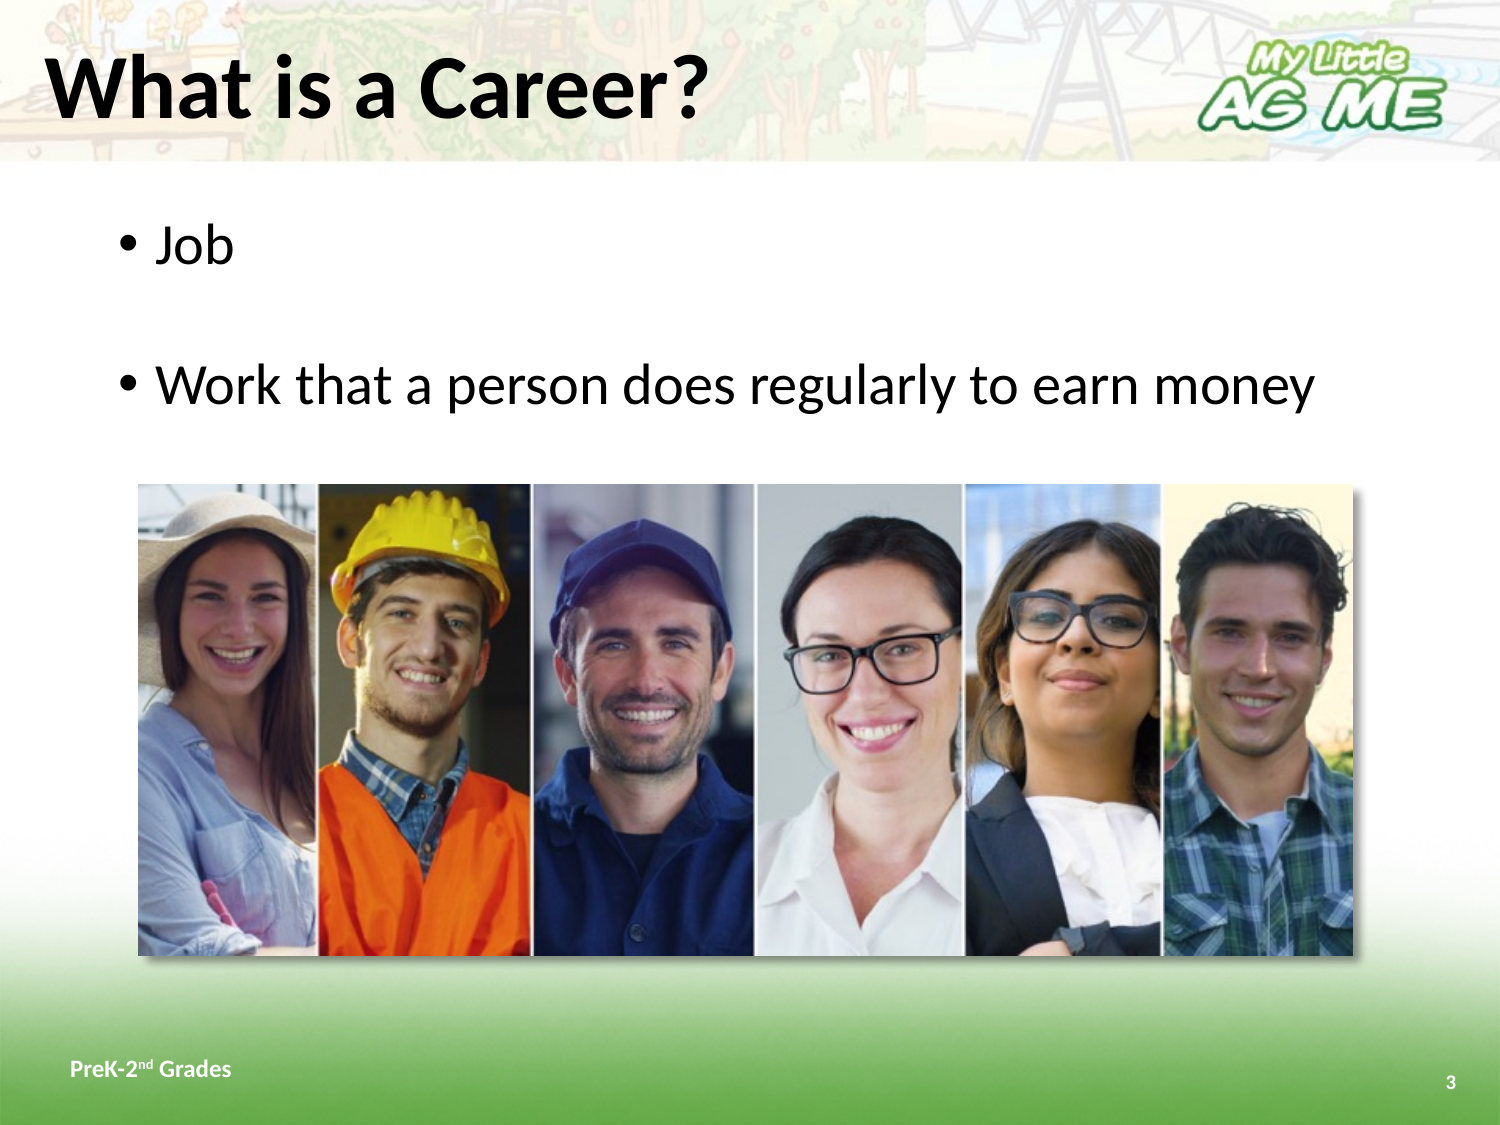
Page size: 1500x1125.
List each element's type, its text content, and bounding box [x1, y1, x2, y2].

title What is a Career? [29, 7, 1324, 172]
list Job Work that a person does regularly to earn money [103, 206, 1397, 921]
picture [0, 0, 1500, 1125]
